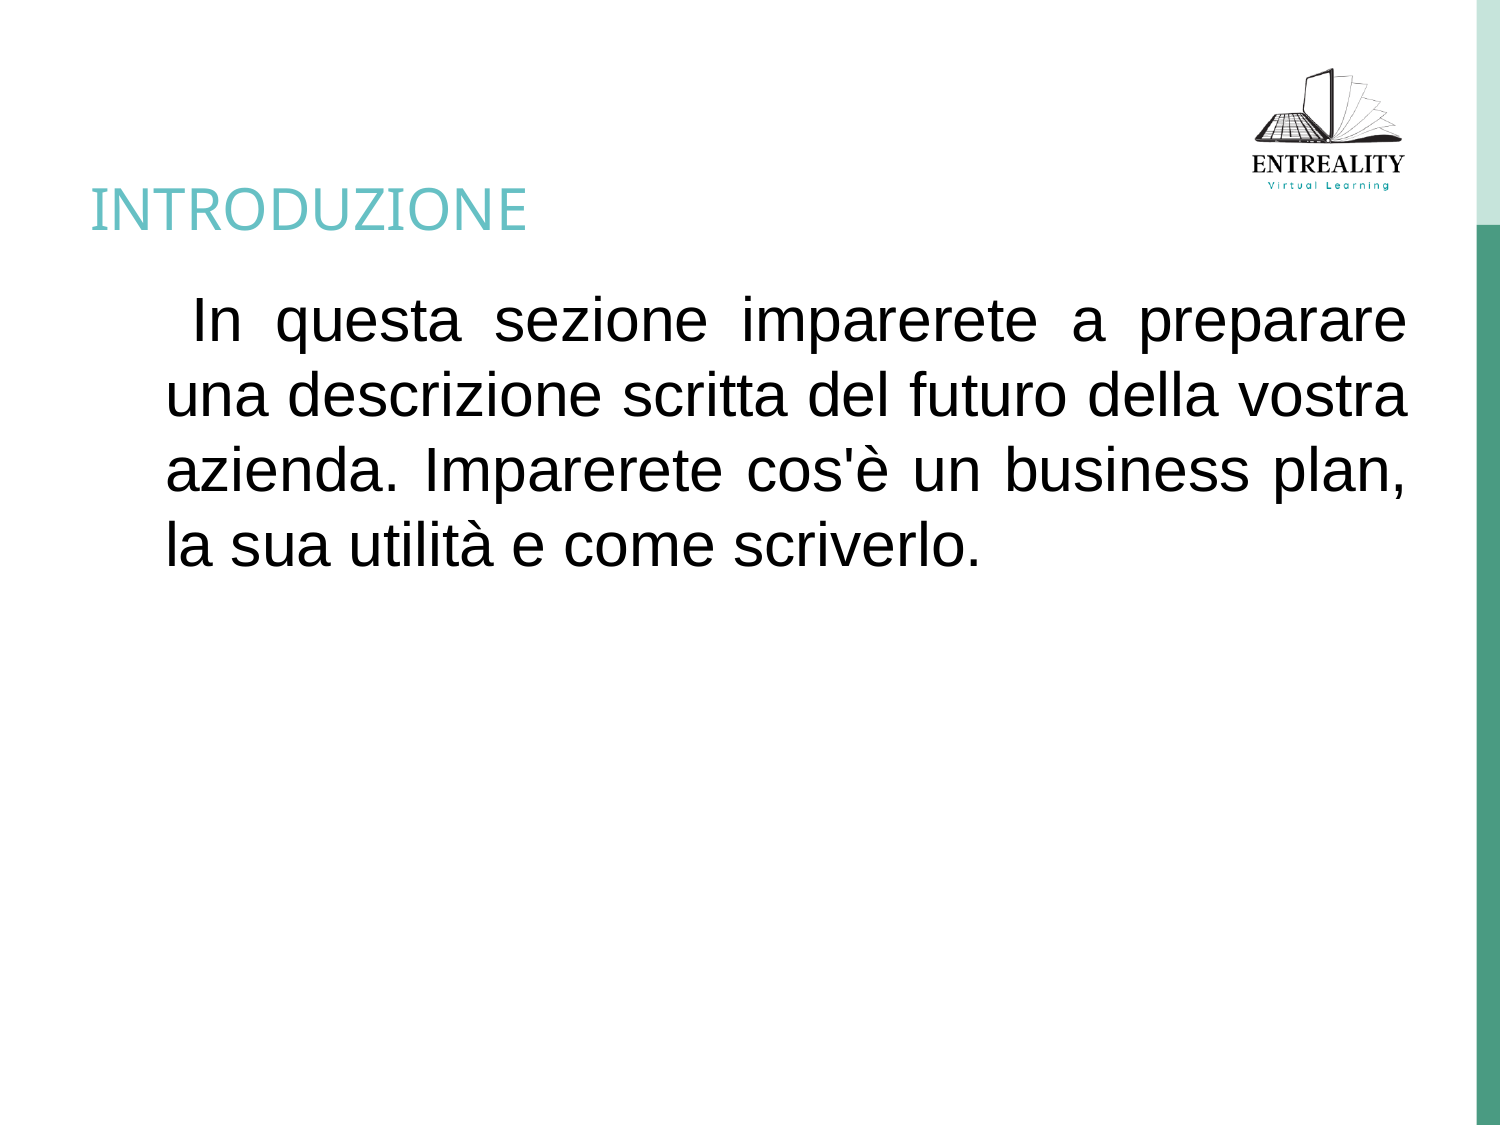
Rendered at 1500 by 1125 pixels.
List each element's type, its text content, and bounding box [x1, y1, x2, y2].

picture [1198, 0, 1458, 259]
list In questa sezione imparerete a preparare una descrizione scritta del futuro della vostra azienda. Imparerete cos'è un business plan, la sua utilità e come scriverlo. [75, 271, 1425, 998]
title INTRODUZIONE [75, 25, 1025, 250]
